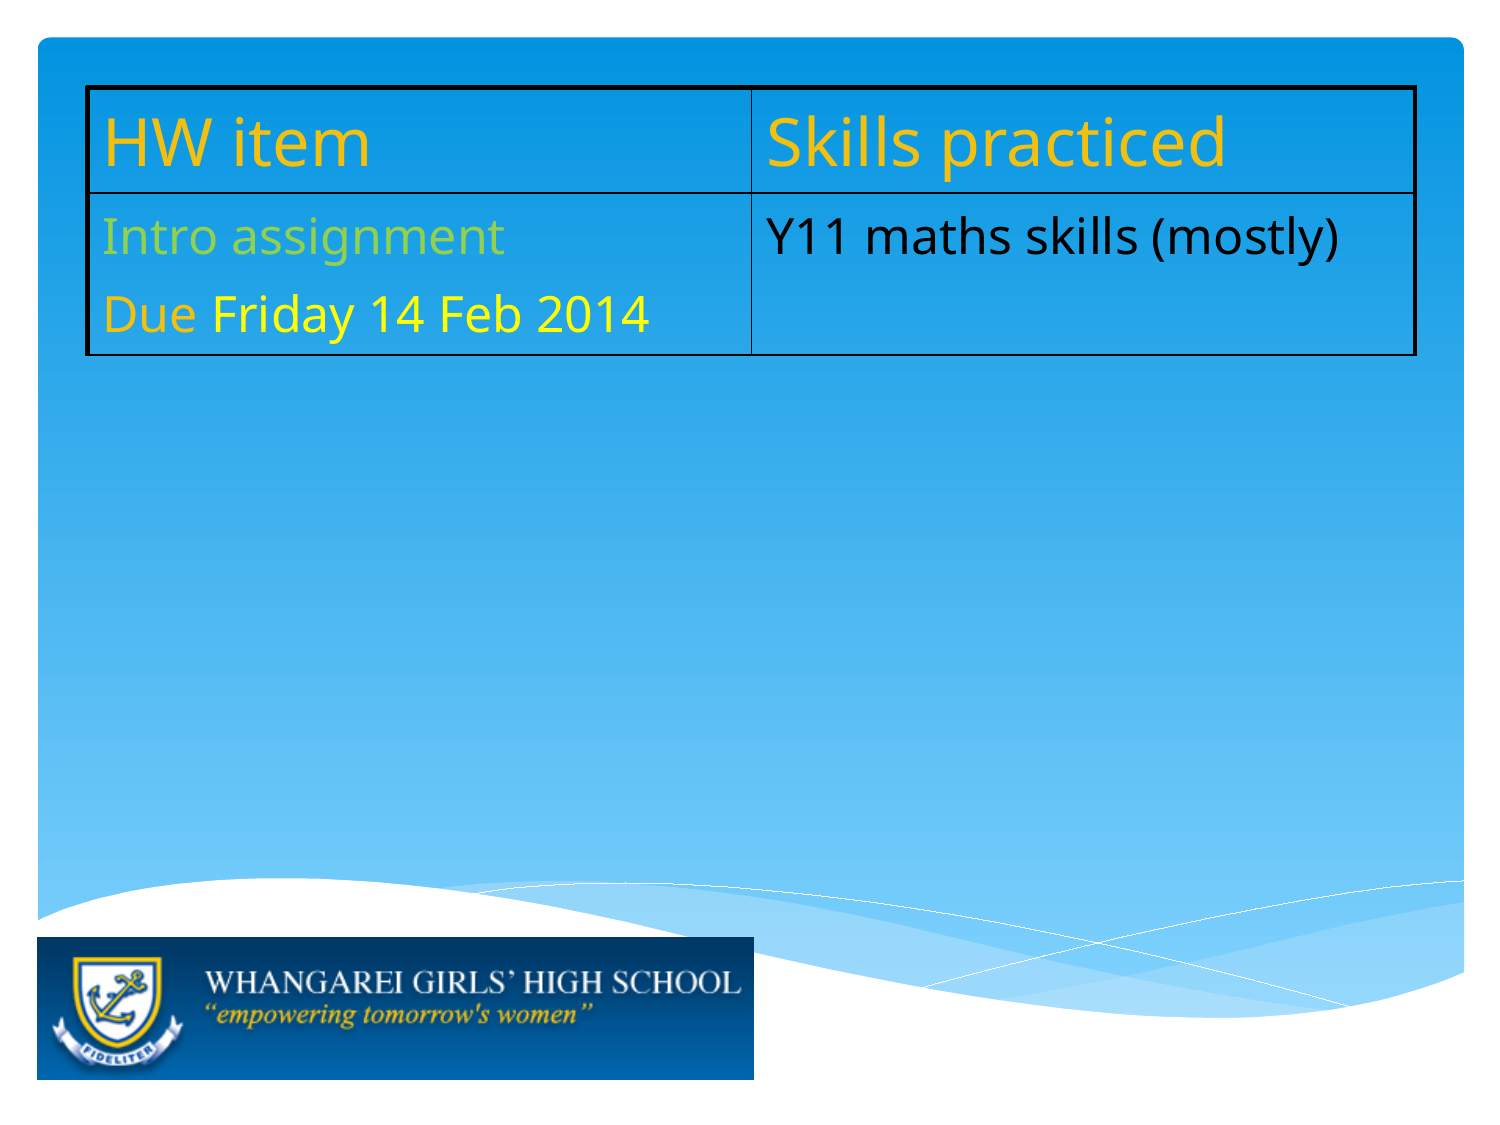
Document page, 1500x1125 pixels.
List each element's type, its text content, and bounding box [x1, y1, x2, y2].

table_cell Intro assignment Due Friday 14 Feb 2014 [90, 194, 751, 354]
table_header HW item [90, 90, 751, 192]
table_header Skills practiced [752, 90, 1413, 192]
picture [37, 937, 754, 1080]
table_cell Y11 maths skills (mostly) [752, 194, 1413, 354]
